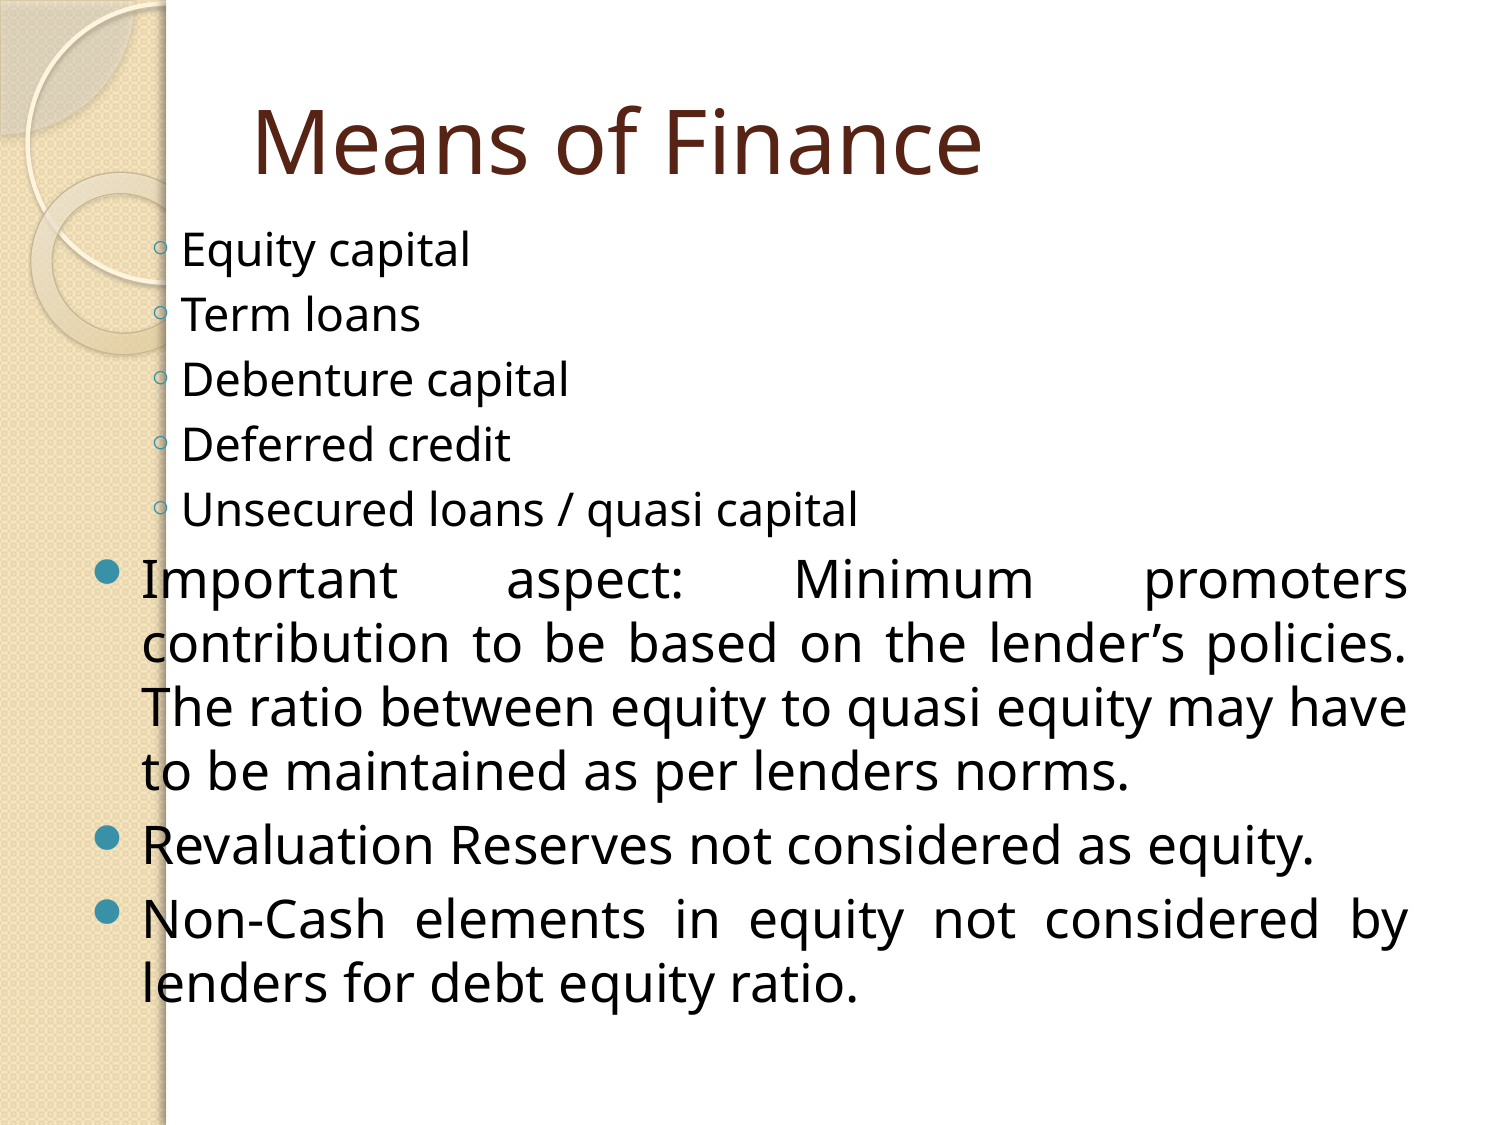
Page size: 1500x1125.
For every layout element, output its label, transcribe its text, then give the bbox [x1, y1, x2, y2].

title Means of Finance [235, 45, 1466, 233]
list Equity capital Term loans Debenture capital Deferred credit Unsecured loans / quasi capital Important aspect: Minimum promoters contribution to be based on the lender’s policies. The ratio between equity to quasi equity may have to be maintained as per lenders norms. Revaluation Reserves not considered as equity. Non-Cash elements in equity not considered by lenders for debt equity ratio. [75, 212, 1425, 1025]
